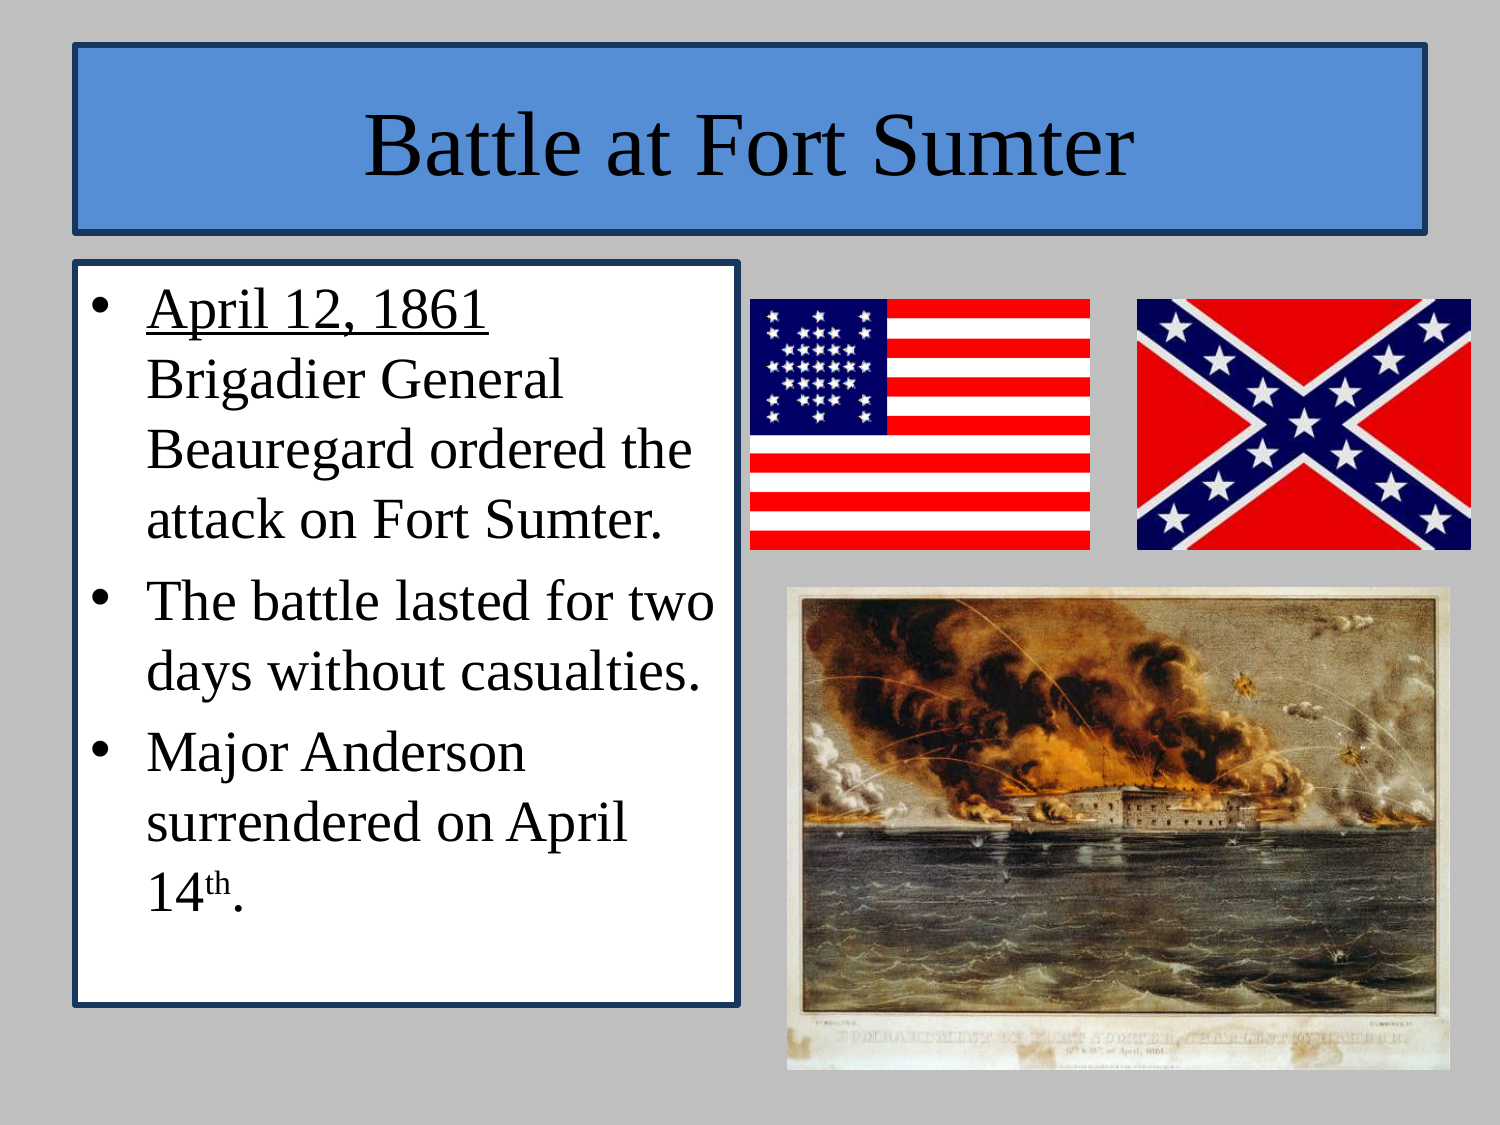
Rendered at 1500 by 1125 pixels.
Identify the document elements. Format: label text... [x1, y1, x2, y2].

title Battle at Fort Sumter [75, 45, 1425, 233]
picture [749, 299, 1090, 551]
picture [1137, 299, 1471, 551]
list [787, 587, 1451, 1070]
list April 12, 1861 Brigadier General Beauregard ordered the attack on Fort Sumter. The battle lasted for two days without casualties. Major Anderson surrendered on April 14th. [75, 262, 738, 1005]
